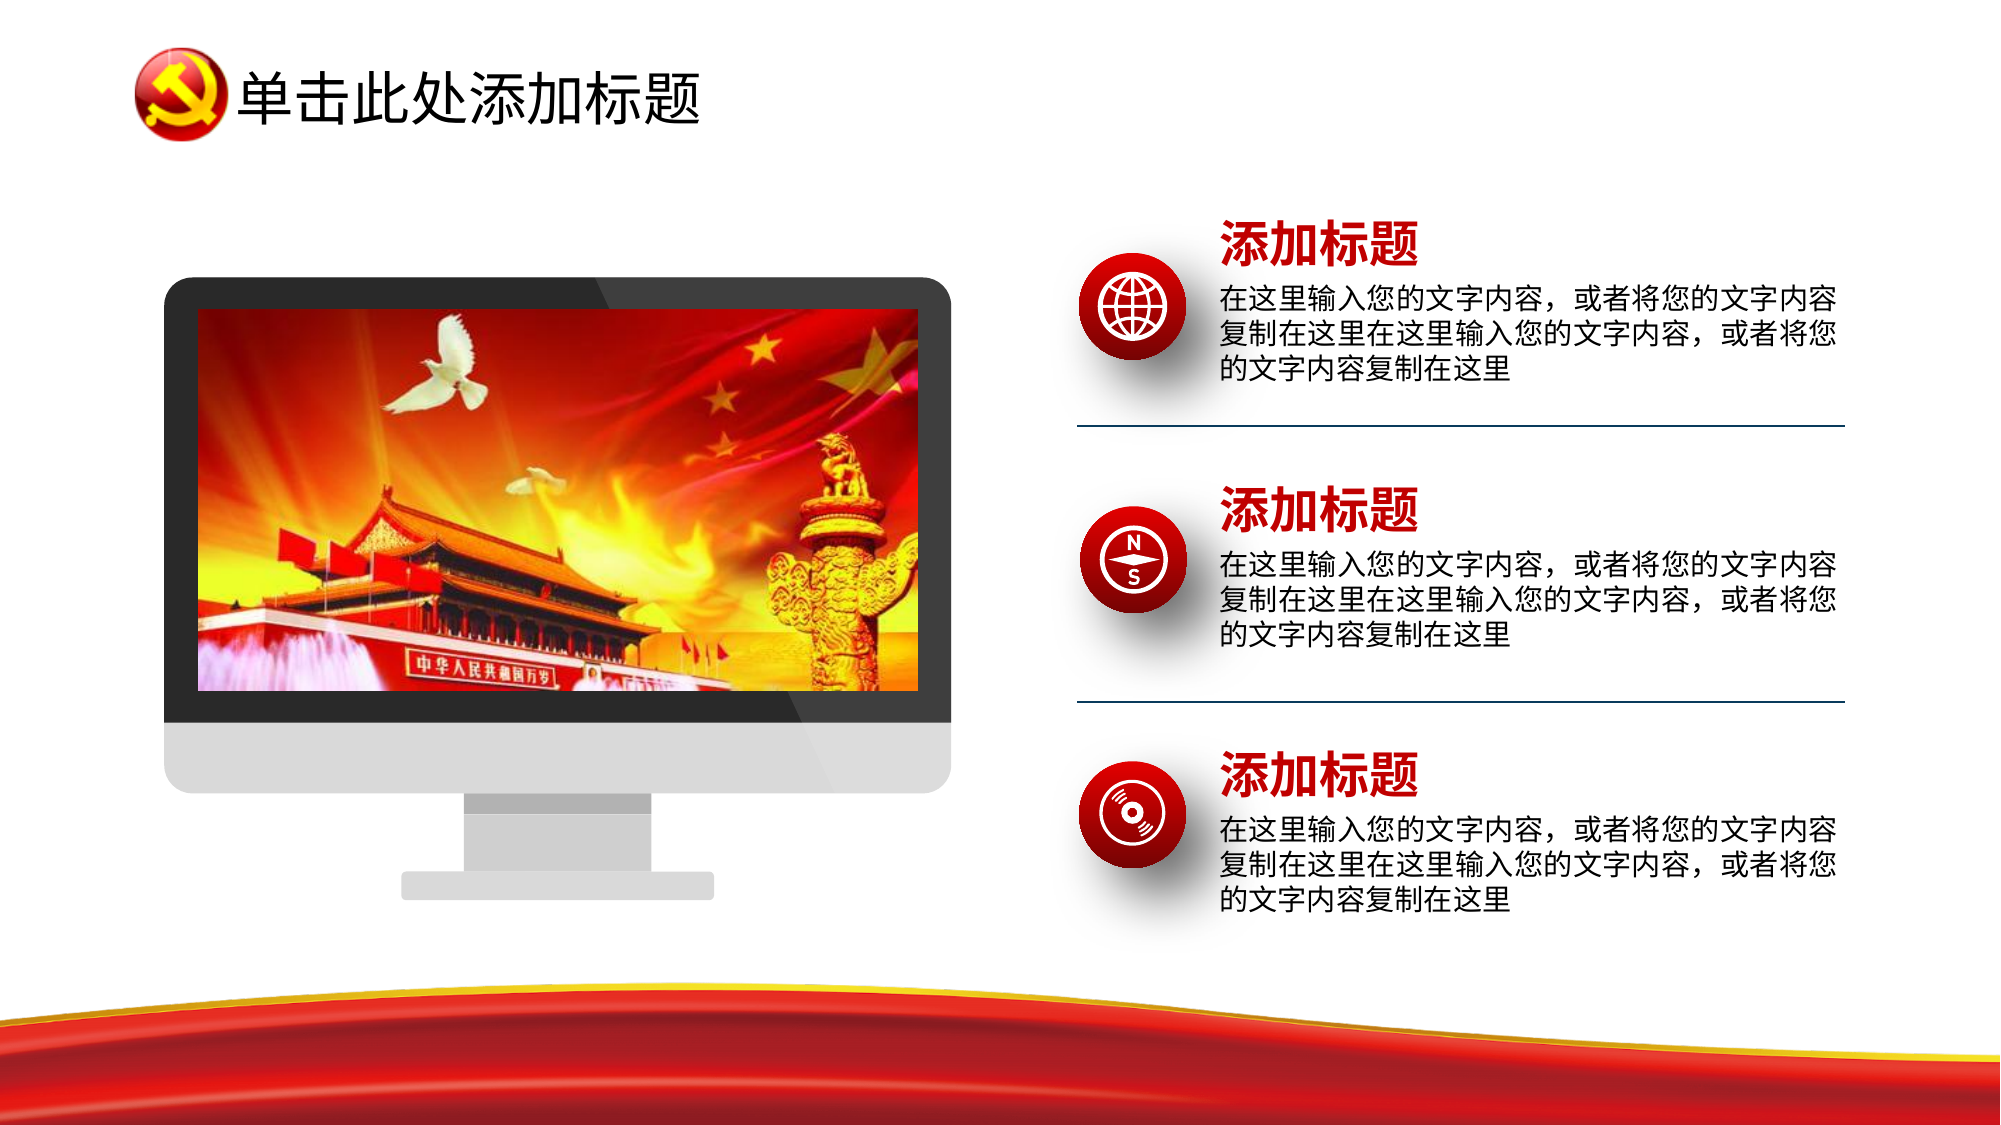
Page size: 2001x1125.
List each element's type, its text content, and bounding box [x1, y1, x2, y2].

text_box [1097, 271, 1168, 341]
text_box 添加标题 [1204, 471, 1483, 538]
text_box [1078, 251, 1187, 361]
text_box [1099, 525, 1168, 594]
text_box [1079, 505, 1189, 615]
picture [0, 900, 2000, 1125]
text_box 在这里输入您的文字内容，或者将您的文字内容复制在这里在这里输入您的文字内容，或者将您的文字内容复制在这里 [1204, 538, 1854, 659]
text_box 在这里输入您的文字内容，或者将您的文字内容复制在这里在这里输入您的文字内容，或者将您的文字内容复制在这里 [1204, 803, 1854, 900]
text_box 在这里输入您的文字内容，或者将您的文字内容复制在这里在这里输入您的文字内容，或者将您的文字内容复制在这里 [1204, 272, 1854, 393]
text_box 添加标题 [1204, 205, 1483, 272]
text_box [164, 277, 952, 901]
picture [88, 26, 281, 174]
text_box [1078, 760, 1187, 870]
picture [197, 309, 918, 691]
text_box 单击此处添加标题 [281, 52, 722, 143]
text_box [1094, 778, 1171, 851]
text_box 添加标题 [1204, 736, 1483, 803]
